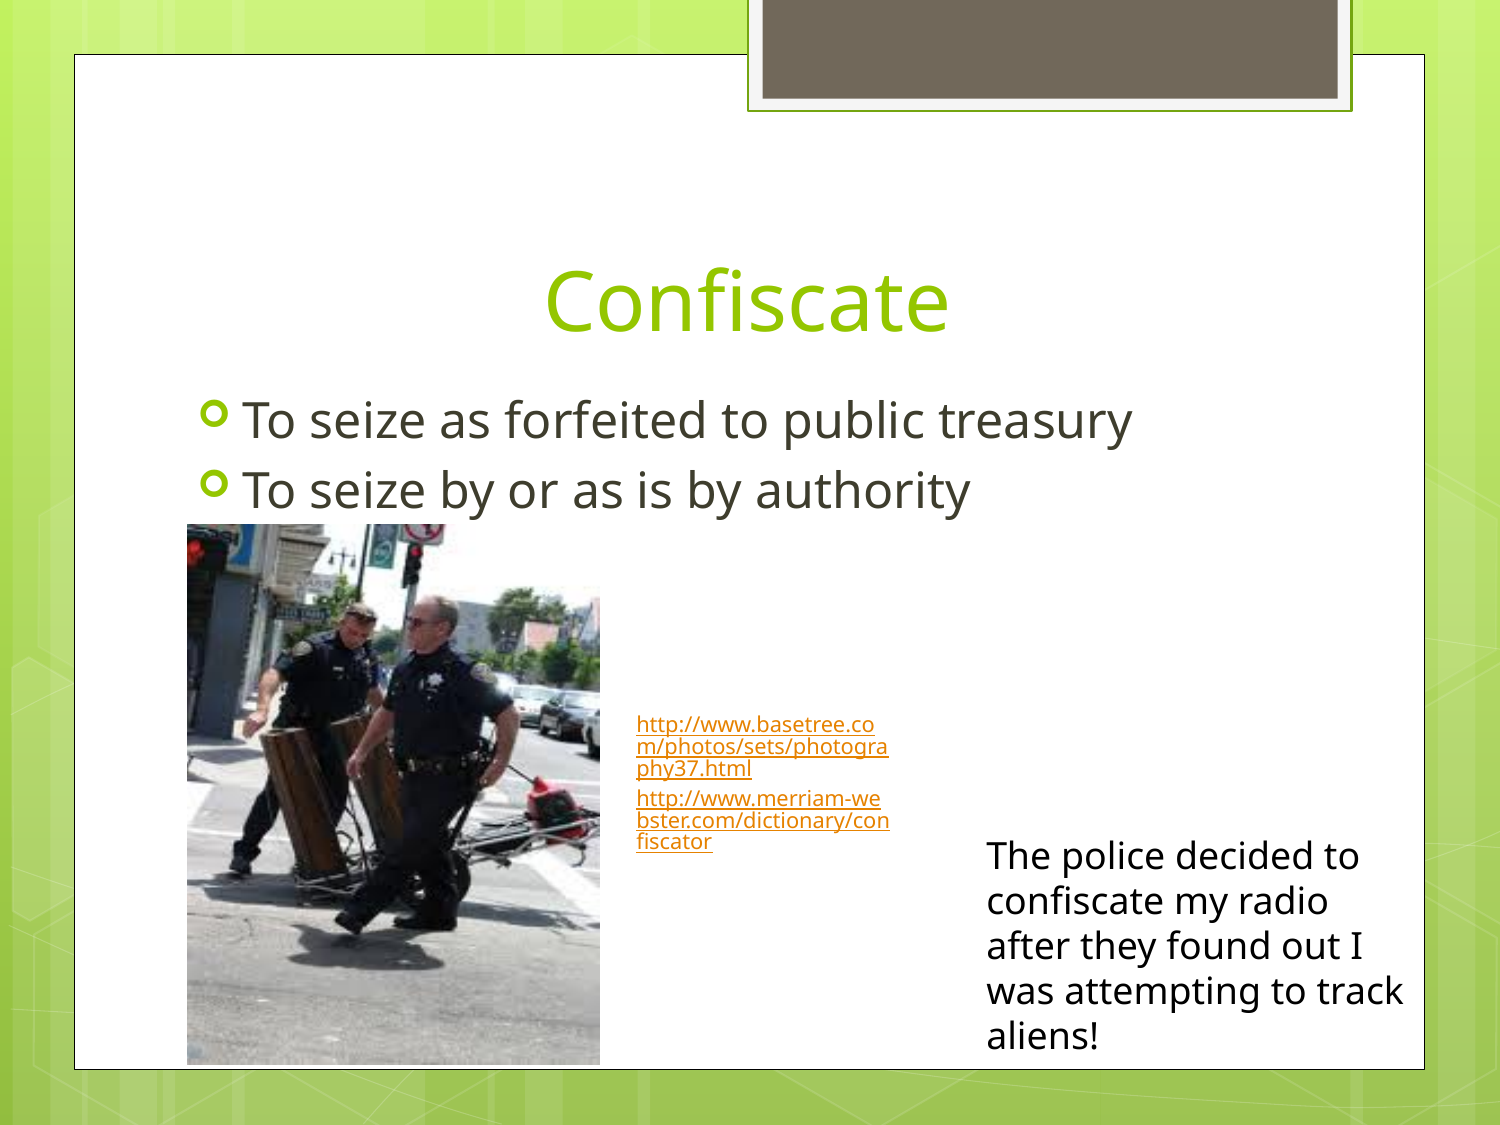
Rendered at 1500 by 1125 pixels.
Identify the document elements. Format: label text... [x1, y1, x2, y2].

text_box The police decided to confiscate my radio after they found out I was attempting to track aliens! [971, 824, 1422, 1065]
picture [187, 524, 601, 1065]
list To seize as forfeited to public treasury To seize by or as is by authority [171, 381, 1283, 550]
title Confiscate [171, 168, 1324, 357]
text_box http://www.basetree.com/photos/sets/photography37.html http://www.merriam-webster.com/dictionary/confiscator [621, 703, 909, 804]
